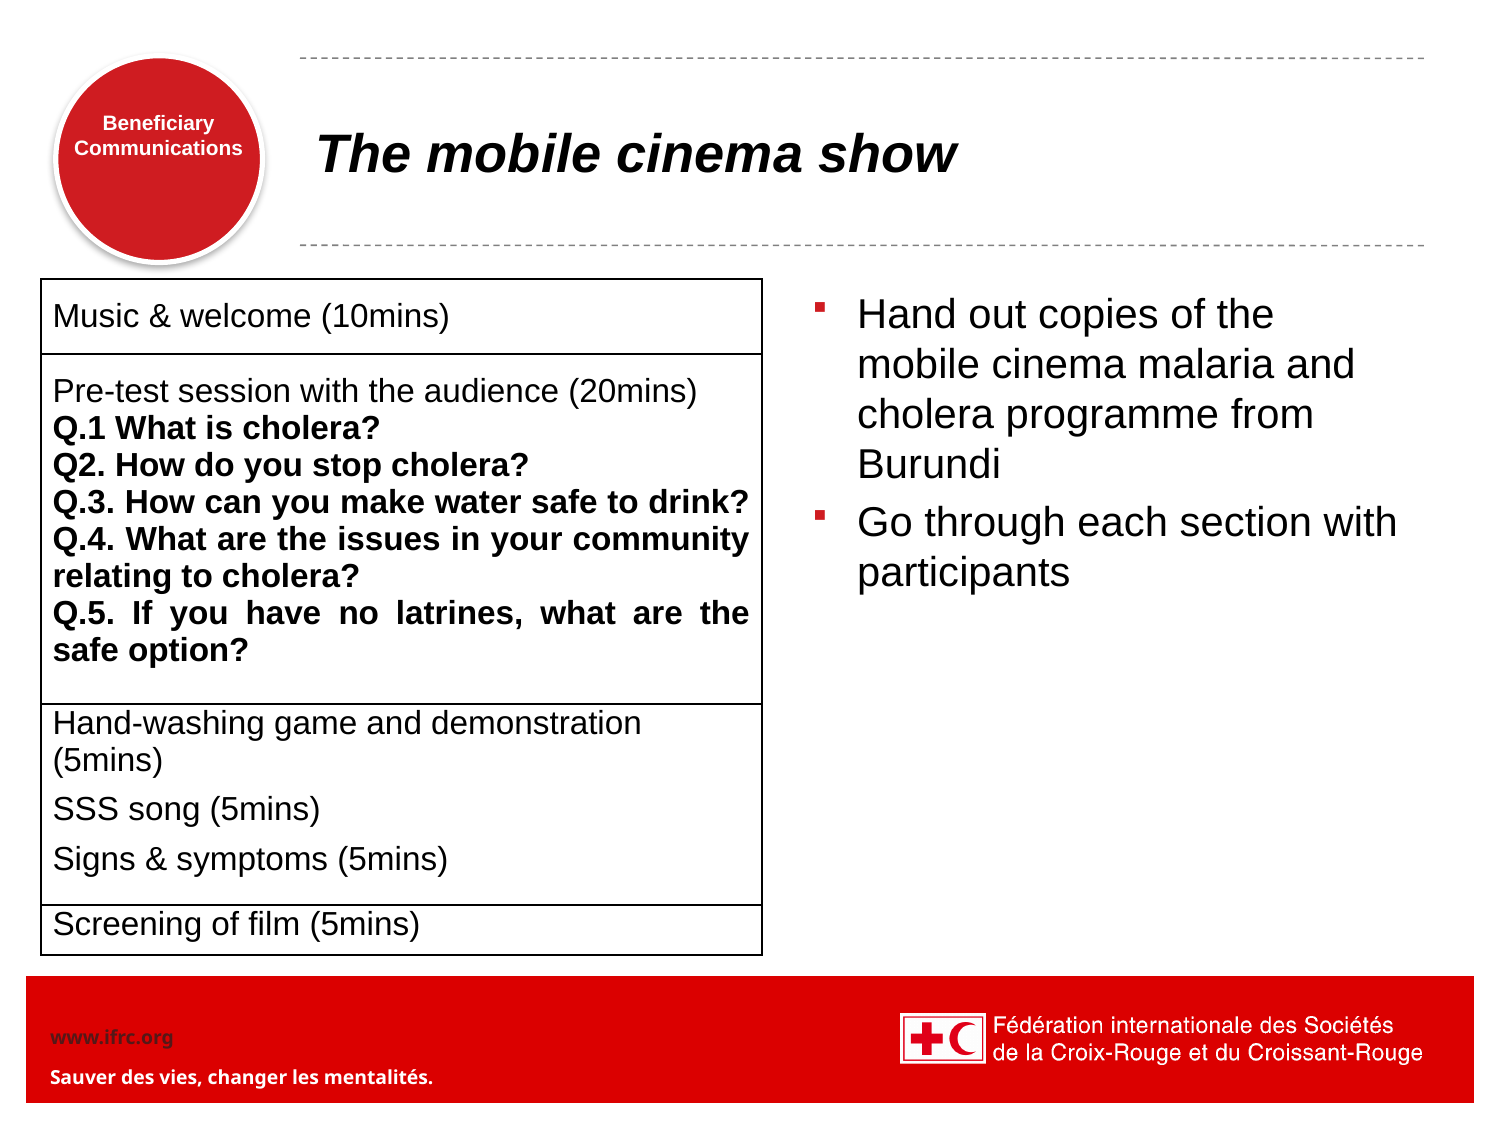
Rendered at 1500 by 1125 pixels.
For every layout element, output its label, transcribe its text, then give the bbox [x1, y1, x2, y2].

title The mobile cinema show [299, 57, 1426, 246]
list Hand out copies of the mobile cinema malaria and cholera programme from Burundi Go through each section with participants [796, 278, 1424, 993]
table_cell Screening of film (5mins) [42, 906, 761, 954]
table_cell Hand-washing game and demonstration (5mins) SSS song (5mins) Signs & symptoms (5mins) [42, 705, 761, 904]
table_cell Pre-test session with the audience (20mins) Q.1 What is cholera? Q2. How do you stop cholera? Q.3. How can you make water safe to drink? Q.4. What are the issues in your community relating to cholera? Q.5. If you have no latrines, what are the safe option? [42, 355, 761, 703]
table_header Music & welcome (10mins) [42, 280, 761, 353]
picture [900, 1013, 1422, 1065]
